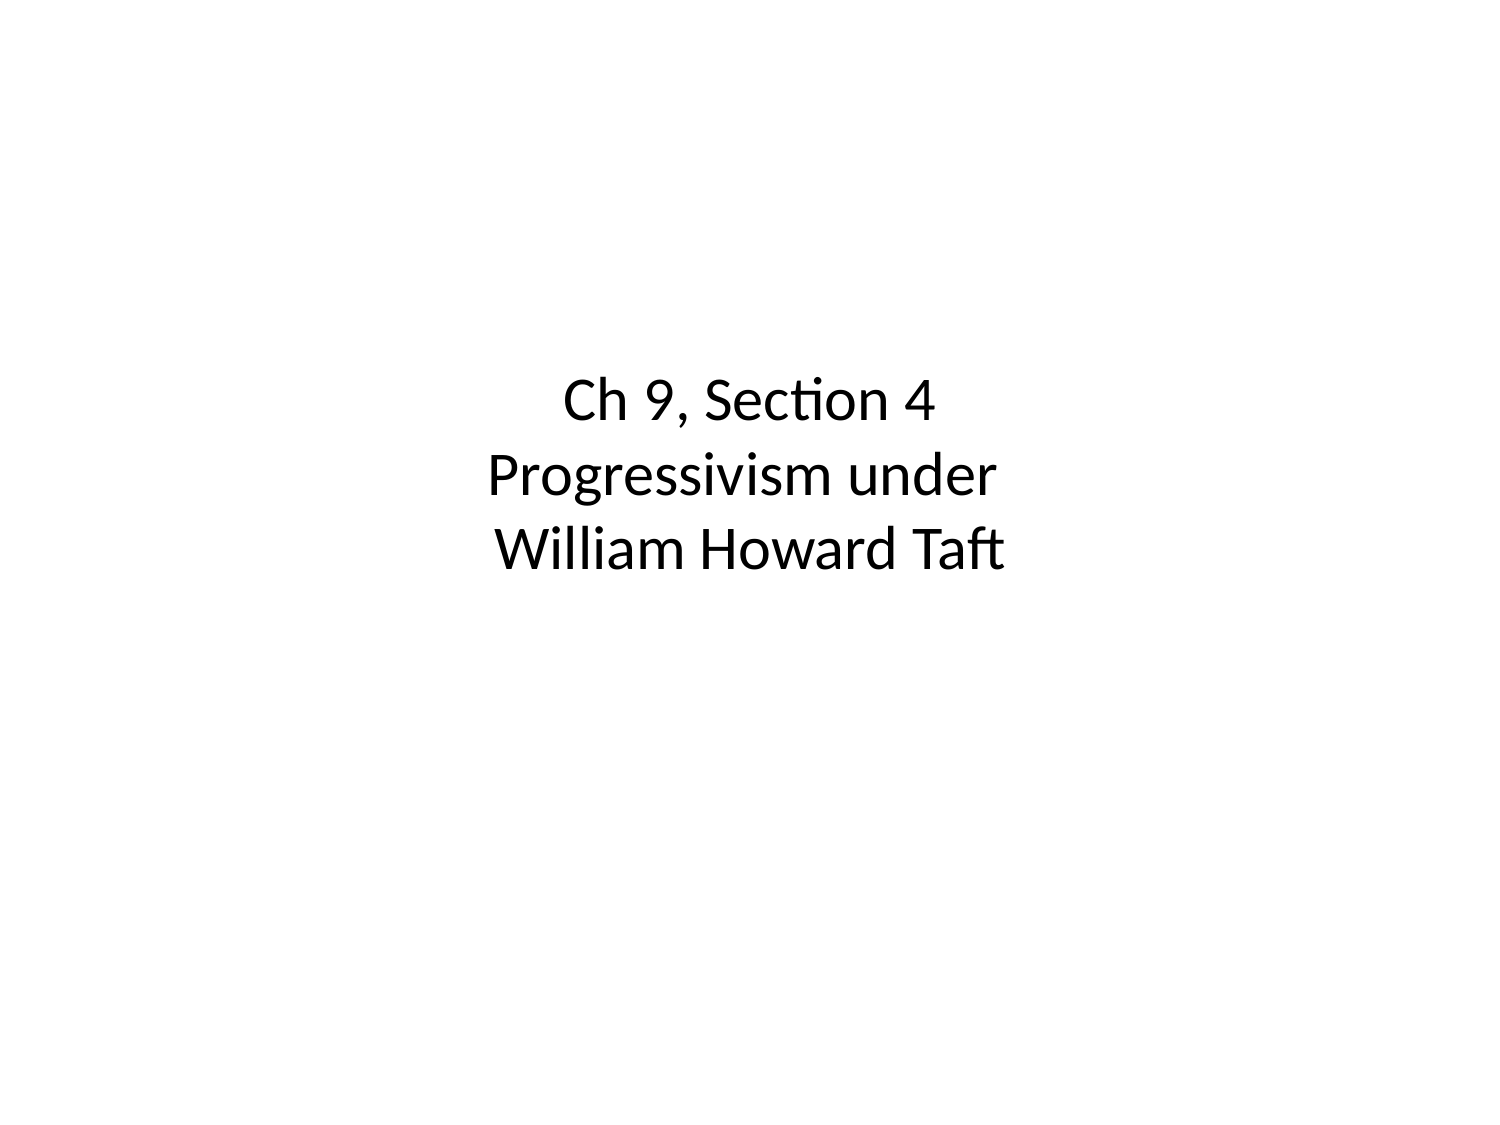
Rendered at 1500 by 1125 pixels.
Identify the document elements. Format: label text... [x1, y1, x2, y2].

title Ch 9, Section 4 Progressivism under William Howard Taft [112, 349, 1388, 591]
